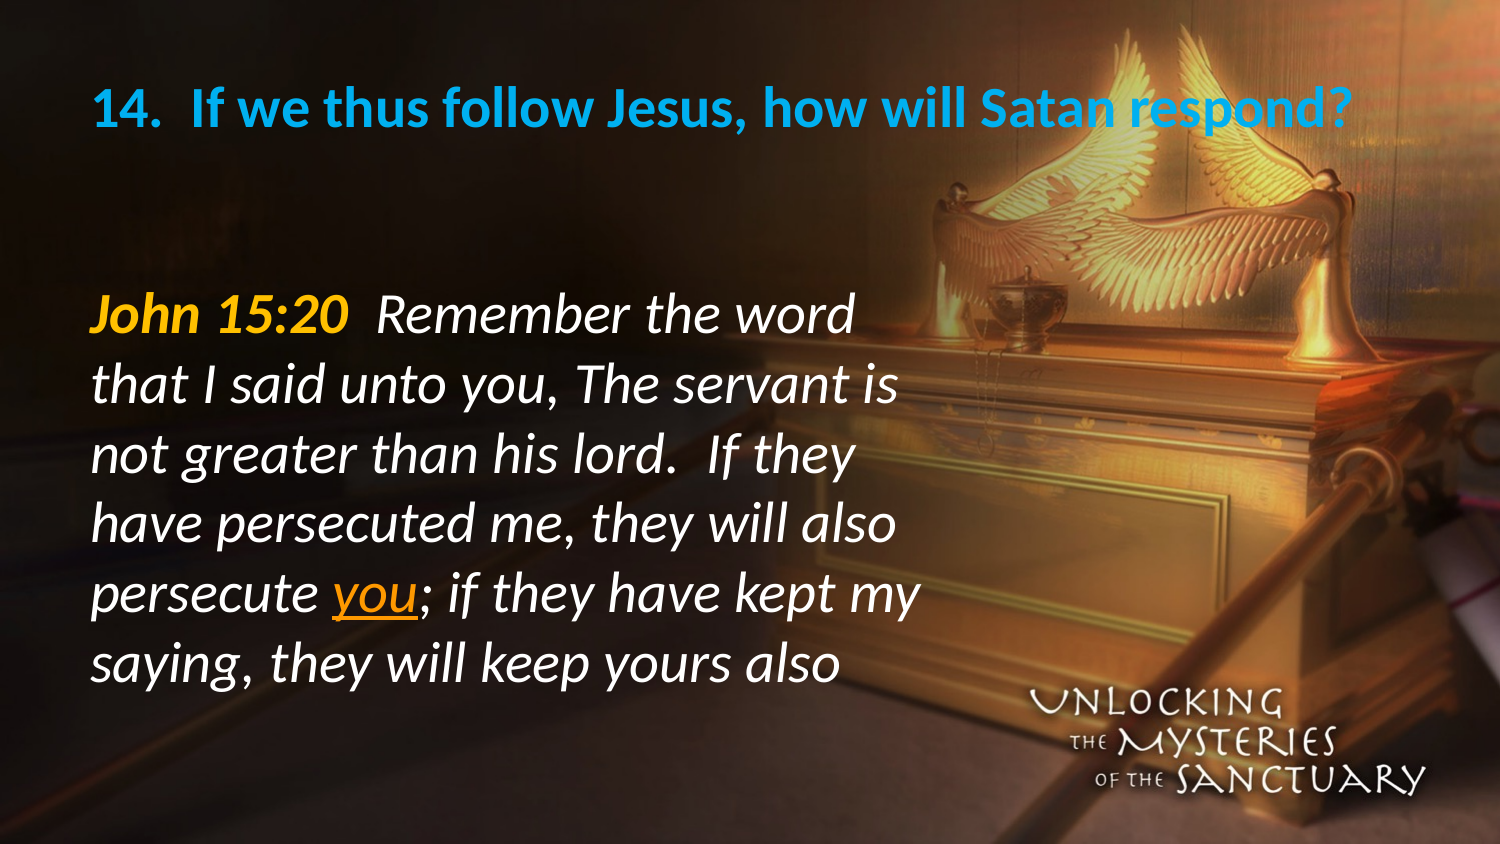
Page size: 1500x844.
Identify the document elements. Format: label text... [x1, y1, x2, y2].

title 14. If we thus follow Jesus, how will Satan respond? [75, 33, 1425, 175]
list John 15:20 Remember the word that I said unto you, The servant is not greater than his lord. If they have persecuted me, they will also persecute you; if they have kept my saying, they will keep yours also [75, 267, 951, 754]
picture [0, 0, 1500, 844]
